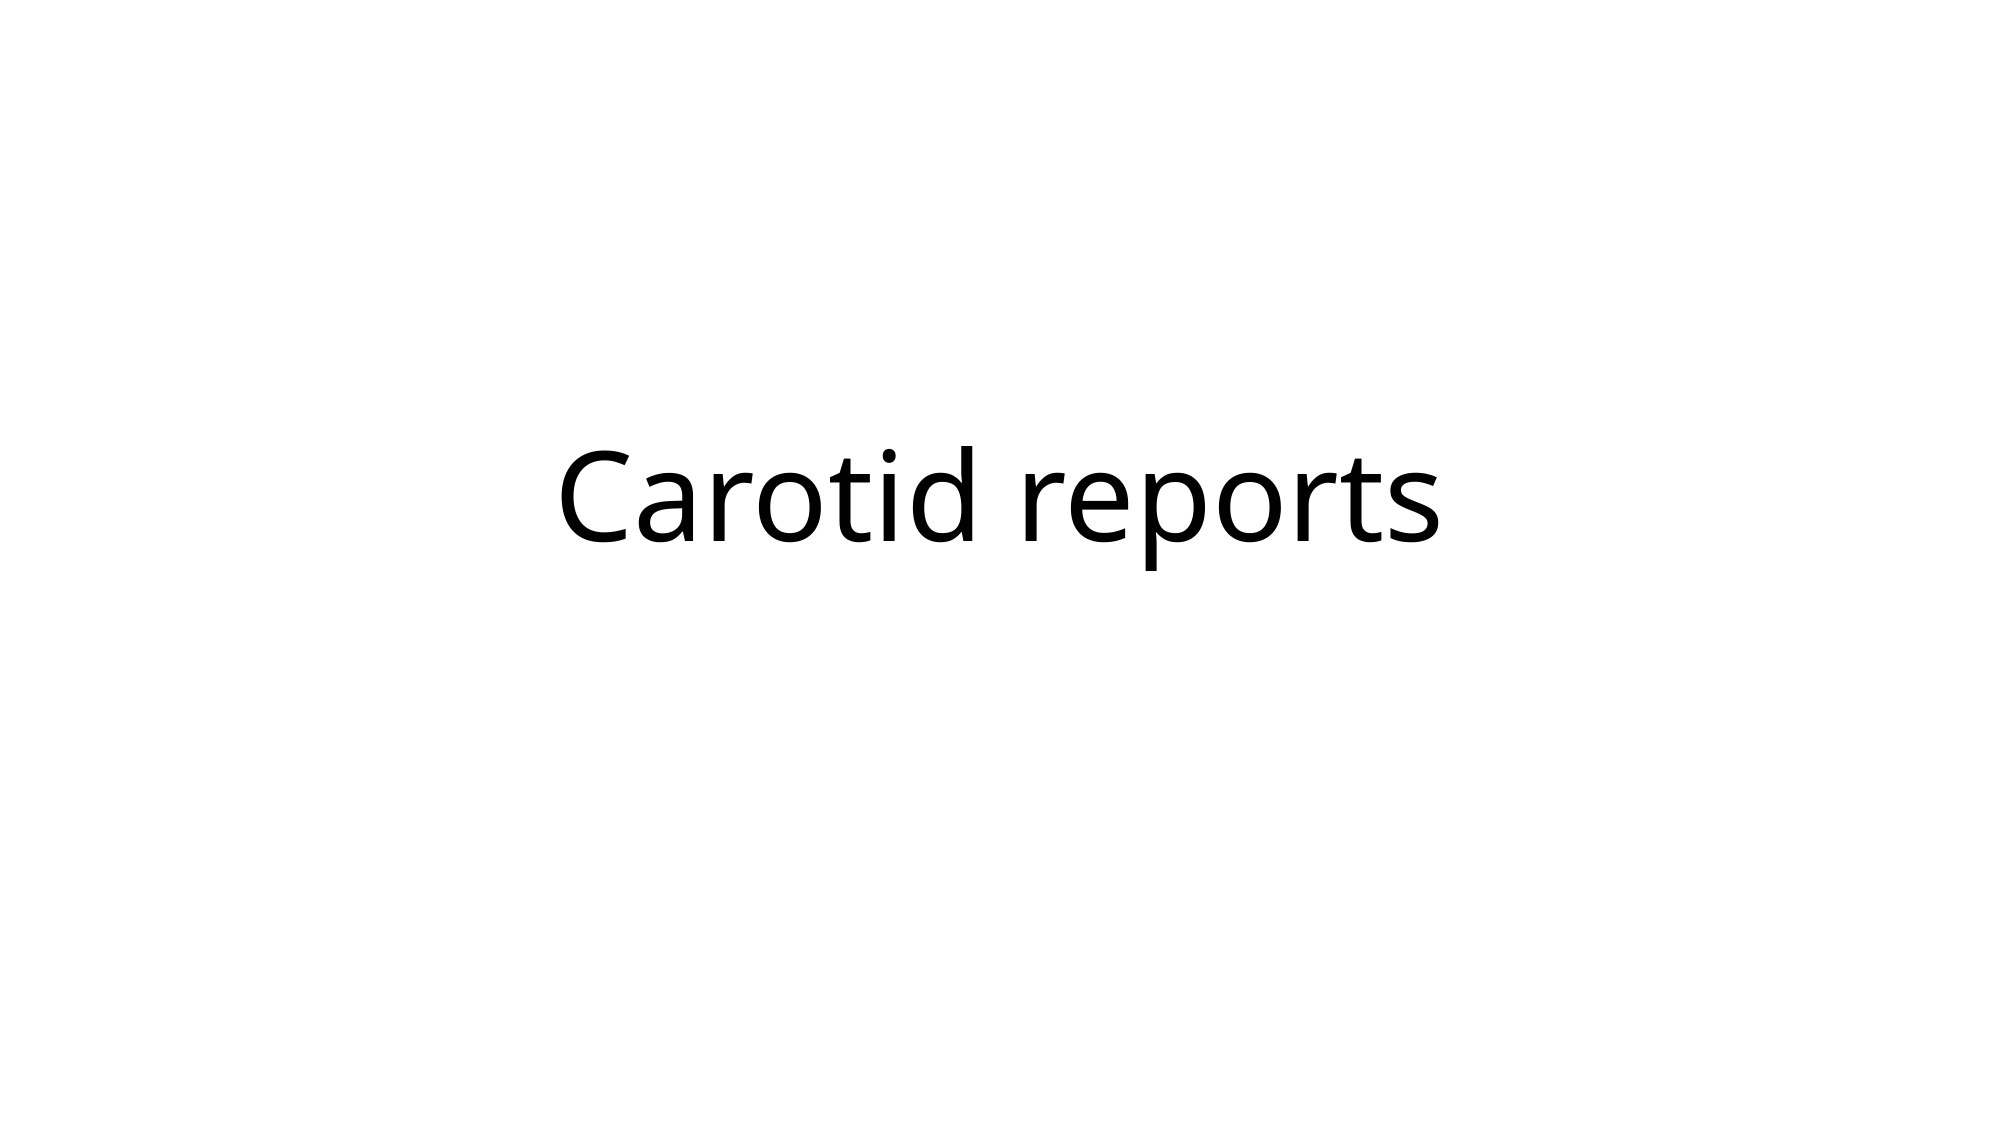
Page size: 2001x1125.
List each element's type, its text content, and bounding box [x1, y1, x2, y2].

title Carotid reports [249, 184, 1750, 576]
